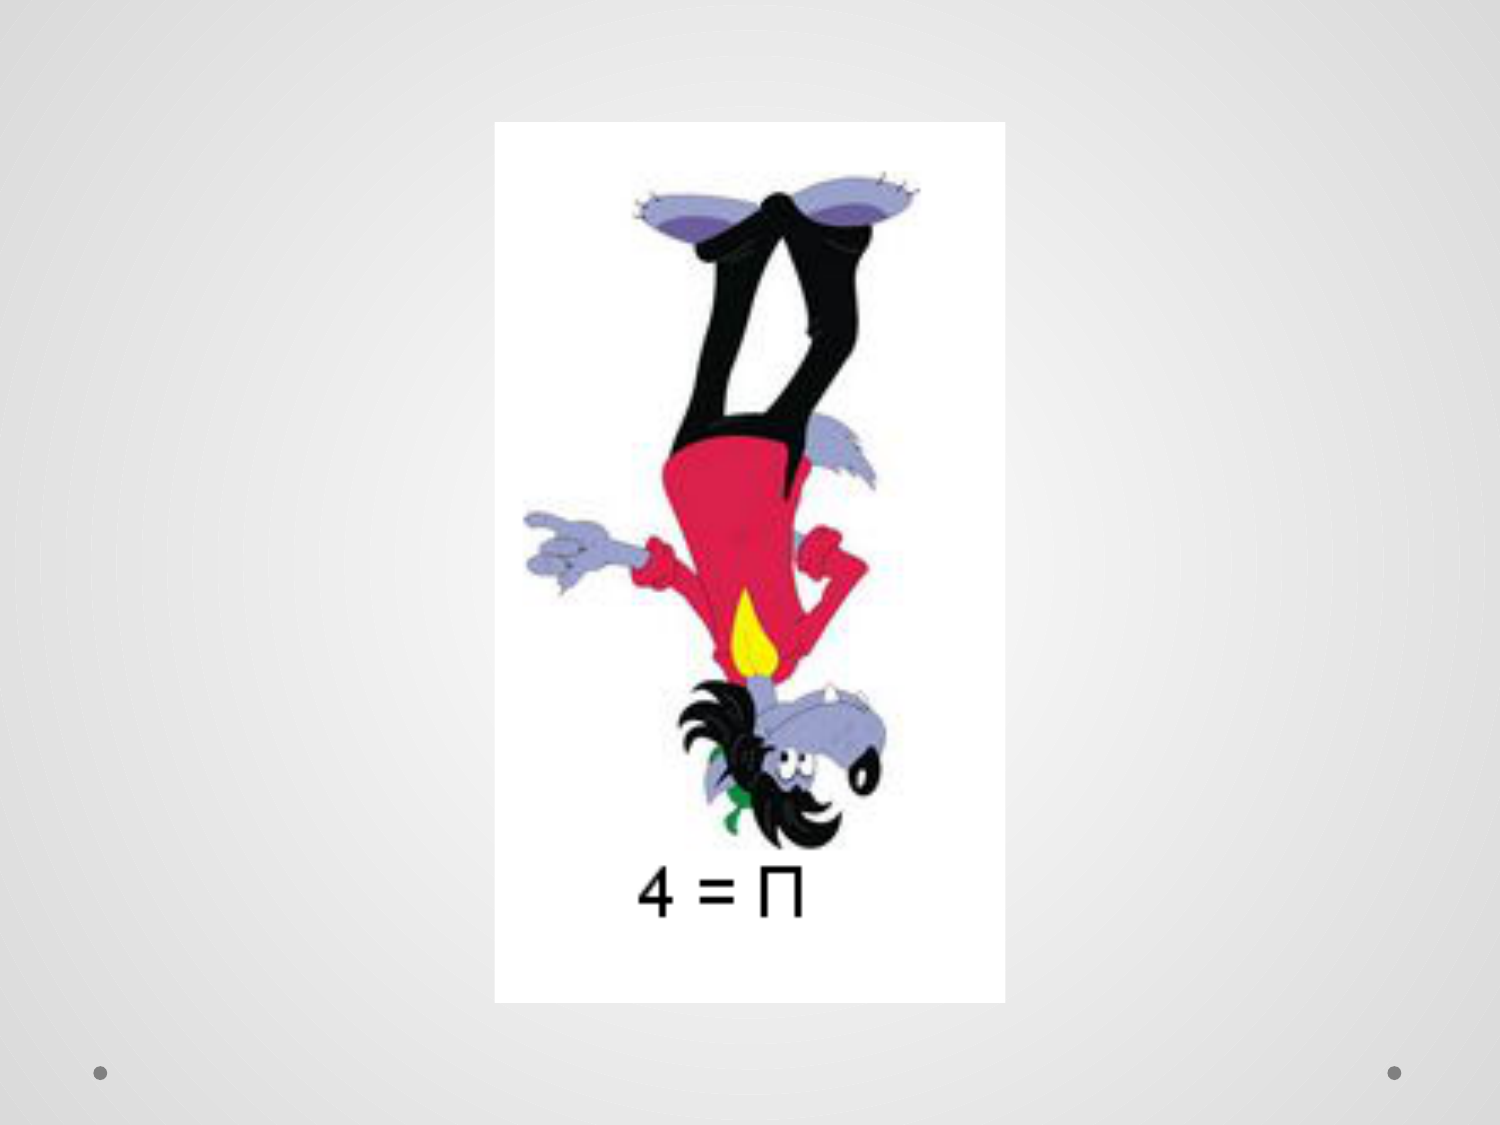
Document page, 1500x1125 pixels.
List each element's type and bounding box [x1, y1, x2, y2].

picture [494, 122, 1006, 1003]
